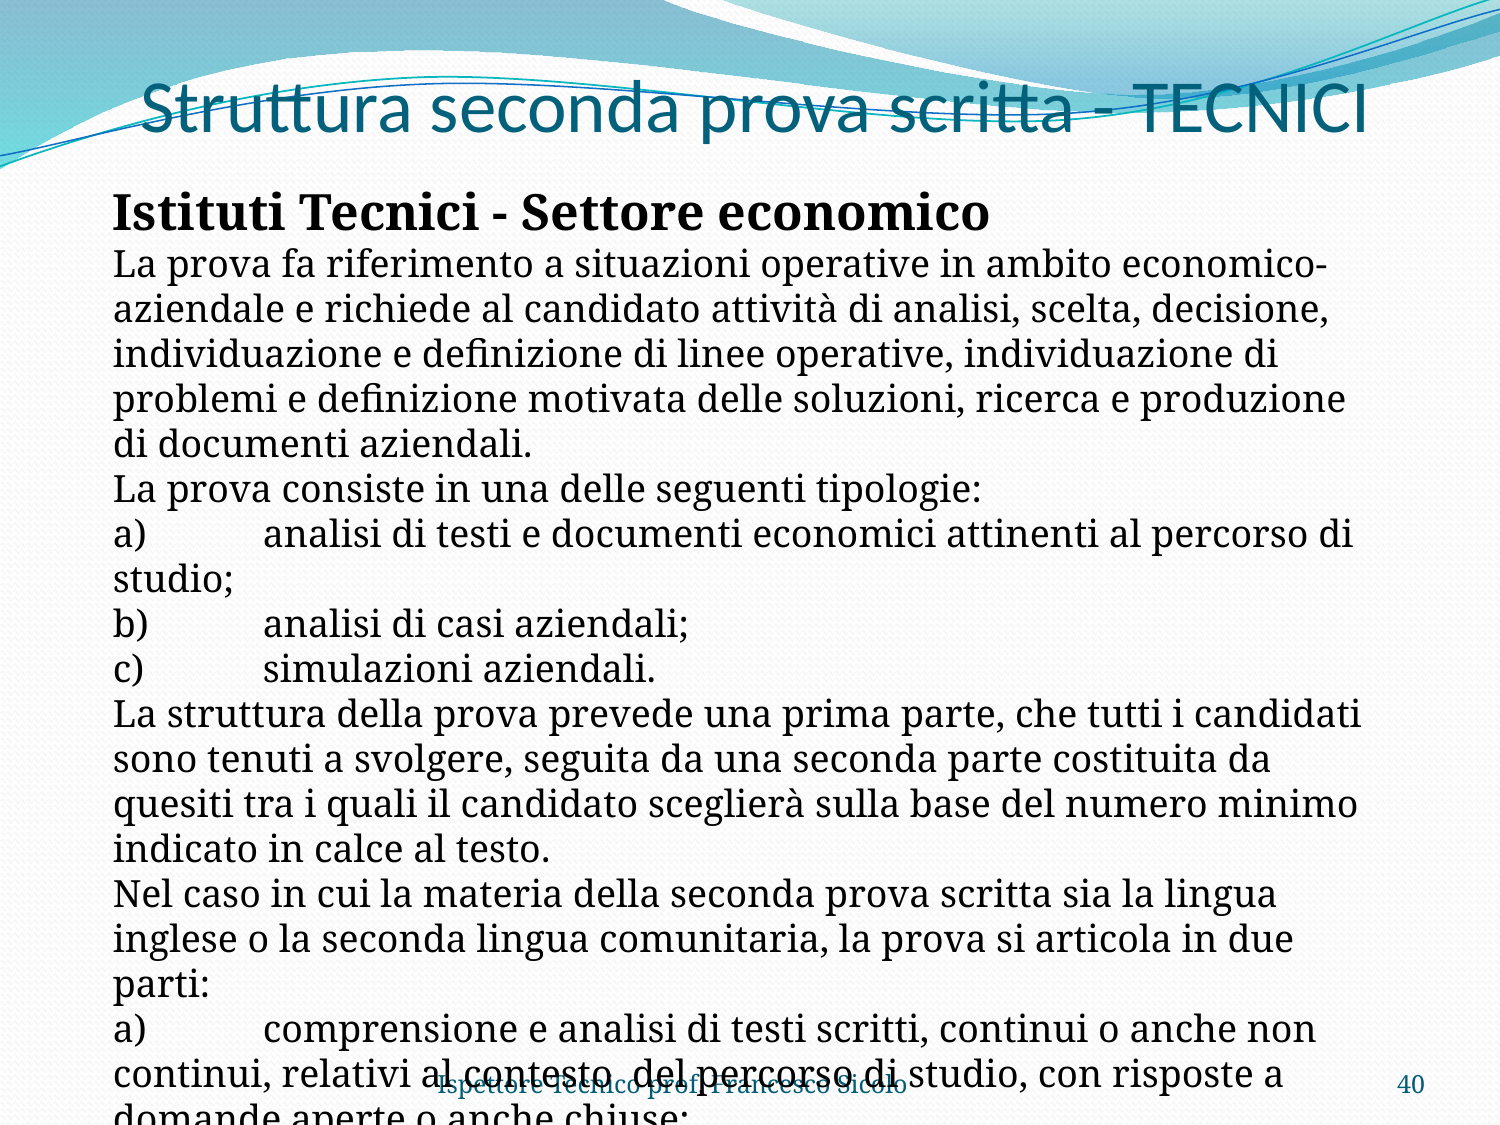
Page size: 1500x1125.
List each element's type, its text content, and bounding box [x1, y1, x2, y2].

title Struttura seconda prova scritta - TECNICI [75, 30, 1438, 148]
text_box Istituti Tecnici - Settore economico La prova fa riferimento a situazioni operative in ambito economico-aziendale e richiede al candidato attività di analisi, scelta, decisione, individuazione e definizione di linee operative, individuazione di problemi e definizione motivata delle soluzioni, ricerca e produzione di documenti aziendali. La prova consiste in una delle seguenti tipologie: a) analisi di testi e documenti economici attinenti al percorso di studio; b) analisi di casi aziendali; c) simulazioni aziendali. La struttura della prova prevede una prima parte, che tutti i candidati sono tenuti a svolgere, seguita da una seconda parte costituita da quesiti tra i quali il candidato sceglierà sulla base del numero minimo indicato in calce al testo. Nel caso in cui la materia della seconda prova scritta sia la lingua inglese o la seconda lingua comunitaria, la prova si articola in due parti: a) comprensione e analisi di testi scritti, continui o anche non continui, relativi al contesto del percorso di studio, con risposte a domande aperte o anche chiuse; b) elaborazione di un testo scritto, sulla base della documentazione fornita, riguardante esperienze, processi e situazioni relativi al settore di indirizzo. [98, 172, 1398, 1125]
slide_number 40 [1299, 1042, 1425, 1103]
footer Ispettore Tecnico prof. Francesco Sicolo [437, 1042, 988, 1103]
